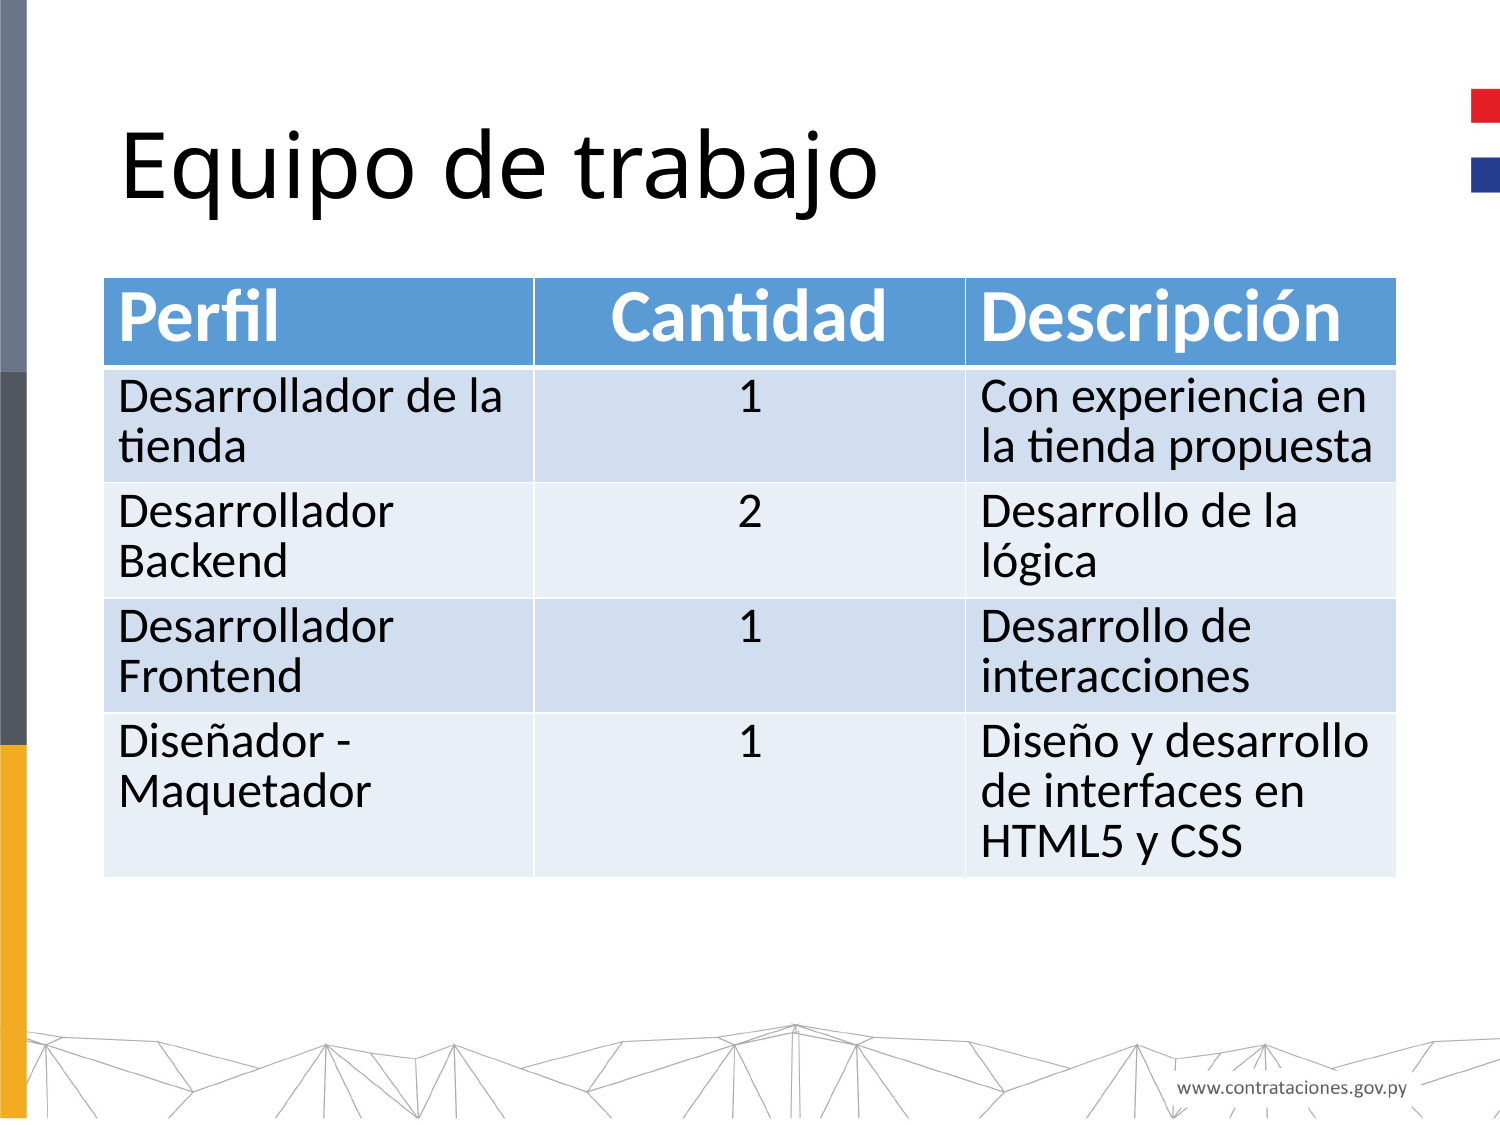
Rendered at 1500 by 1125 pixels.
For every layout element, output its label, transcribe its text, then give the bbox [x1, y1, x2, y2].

table_cell Diseño y desarrollo de interfaces en HTML5 y CSS [966, 714, 1396, 877]
table_header Cantidad [535, 278, 965, 365]
table_cell 1 [535, 599, 965, 712]
table_cell Desarrollo de la lógica [966, 483, 1396, 597]
table_cell Con experiencia en la tienda propuesta [966, 370, 1396, 482]
table_cell 1 [535, 714, 965, 877]
table_cell Desarrollo de interacciones [966, 599, 1396, 712]
table_header Descripción [966, 278, 1396, 365]
picture [0, 0, 1500, 1125]
table_cell Desarrollador Backend [104, 483, 533, 597]
table_header Perfil [104, 278, 533, 365]
table_cell Desarrollador Frontend [104, 599, 533, 712]
table_cell 1 [535, 370, 965, 482]
table_cell 2 [535, 483, 965, 597]
table_cell Diseñador - Maquetador [104, 714, 533, 877]
title Equipo de trabajo [103, 59, 1397, 276]
table_cell Desarrollador de la tienda [104, 370, 533, 482]
